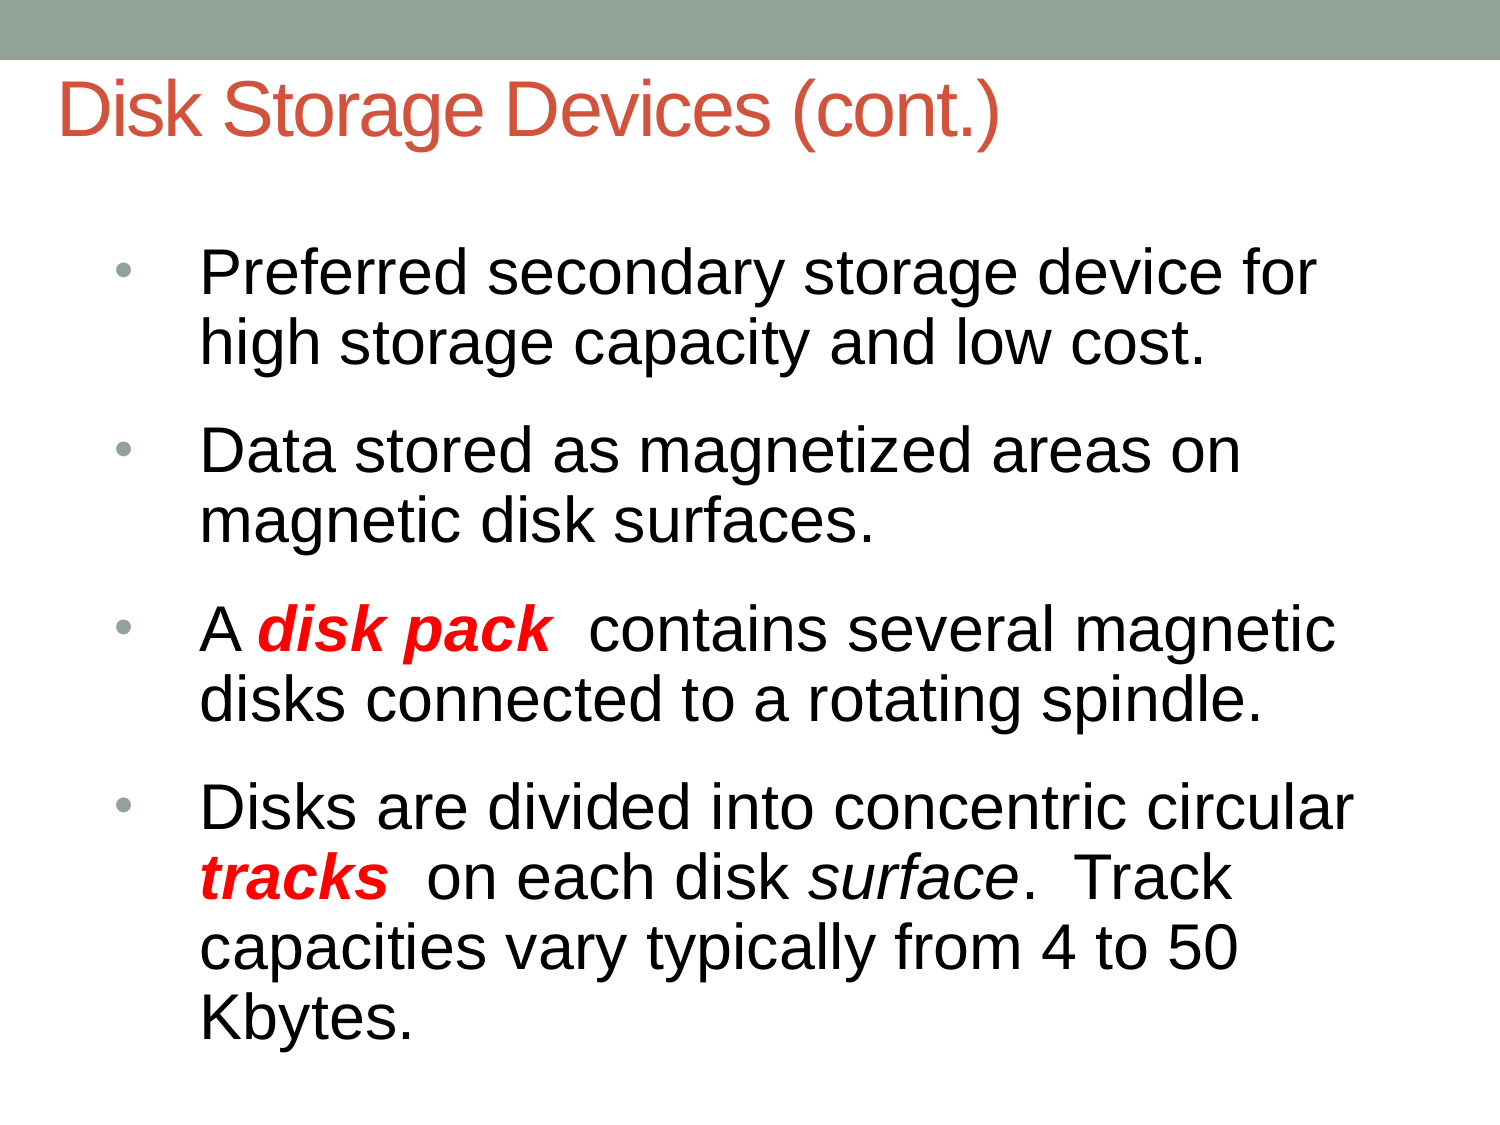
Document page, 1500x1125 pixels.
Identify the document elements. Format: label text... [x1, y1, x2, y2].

title Disk Storage Devices (cont.) [41, 49, 1442, 161]
list Preferred secondary storage device for high storage capacity and low cost. Data stored as magnetized areas on magnetic disk surfaces. A disk pack contains several magnetic disks connected to a rotating spindle. Disks are divided into concentric circular tracks on each disk surface. Track capacities vary typically from 4 to 50 Kbytes. [99, 231, 1473, 1065]
